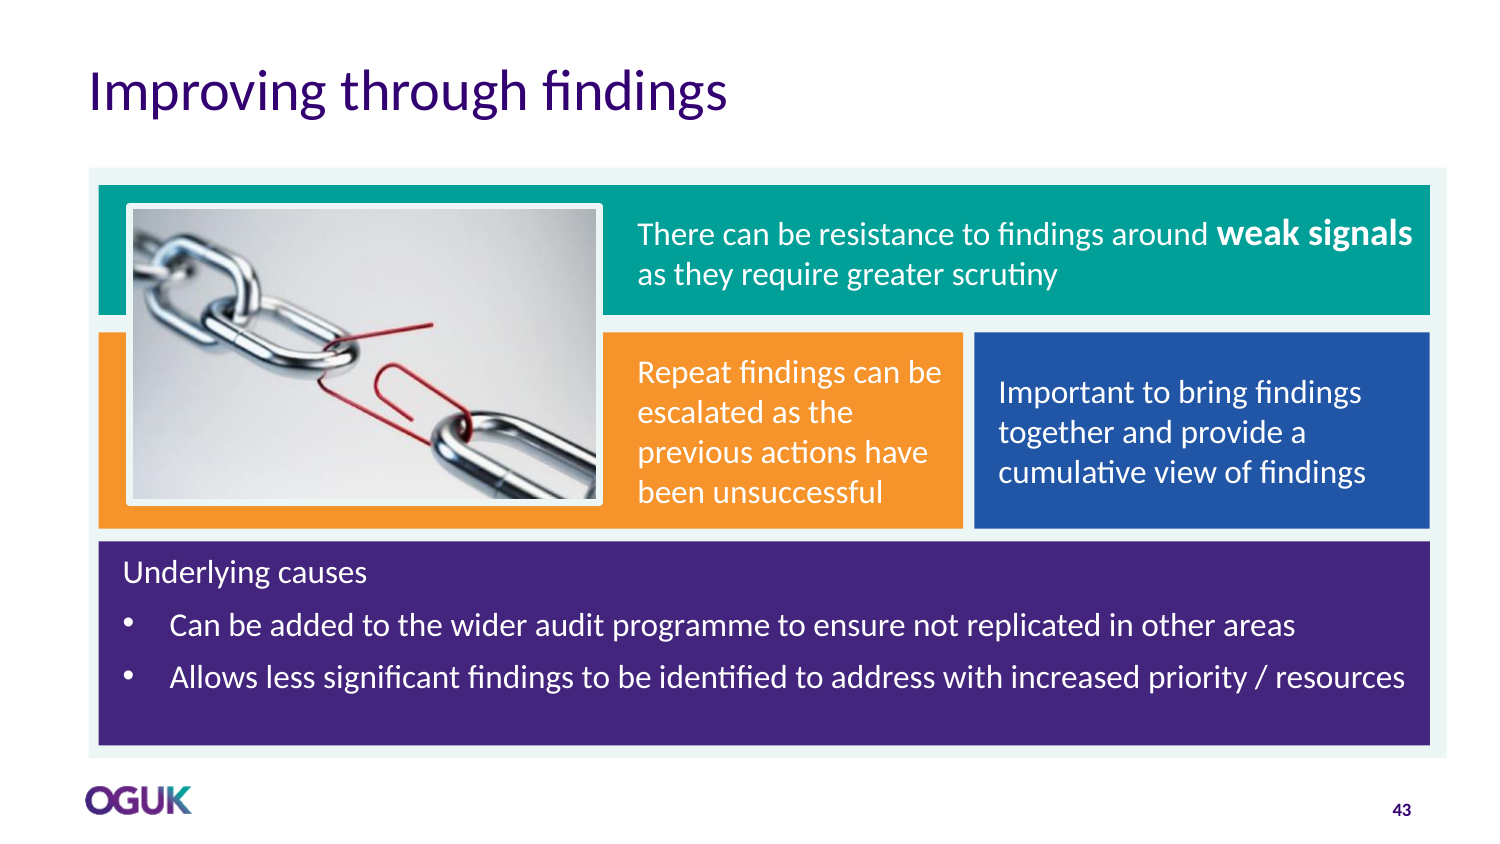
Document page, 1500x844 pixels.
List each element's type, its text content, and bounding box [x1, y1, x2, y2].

text_box There can be resistance to findings around weak signals as they require greater scrutiny [98, 184, 1431, 316]
text_box Underlying causes Can be added to the wider audit programme to ensure not replicated in other areas Allows less significant findings to be identified to address with increased priority / resources [98, 540, 1431, 746]
text_box Repeat findings can be escalated as the previous actions have been unsuccessful [98, 331, 964, 530]
slide_number 43 [1352, 800, 1412, 818]
text_box [87, 167, 1448, 759]
title Improving through findings [88, 38, 1412, 145]
picture [132, 209, 597, 500]
text_box Important to bring findings together and provide a cumulative view of findings [973, 331, 1431, 530]
picture [76, 778, 200, 822]
